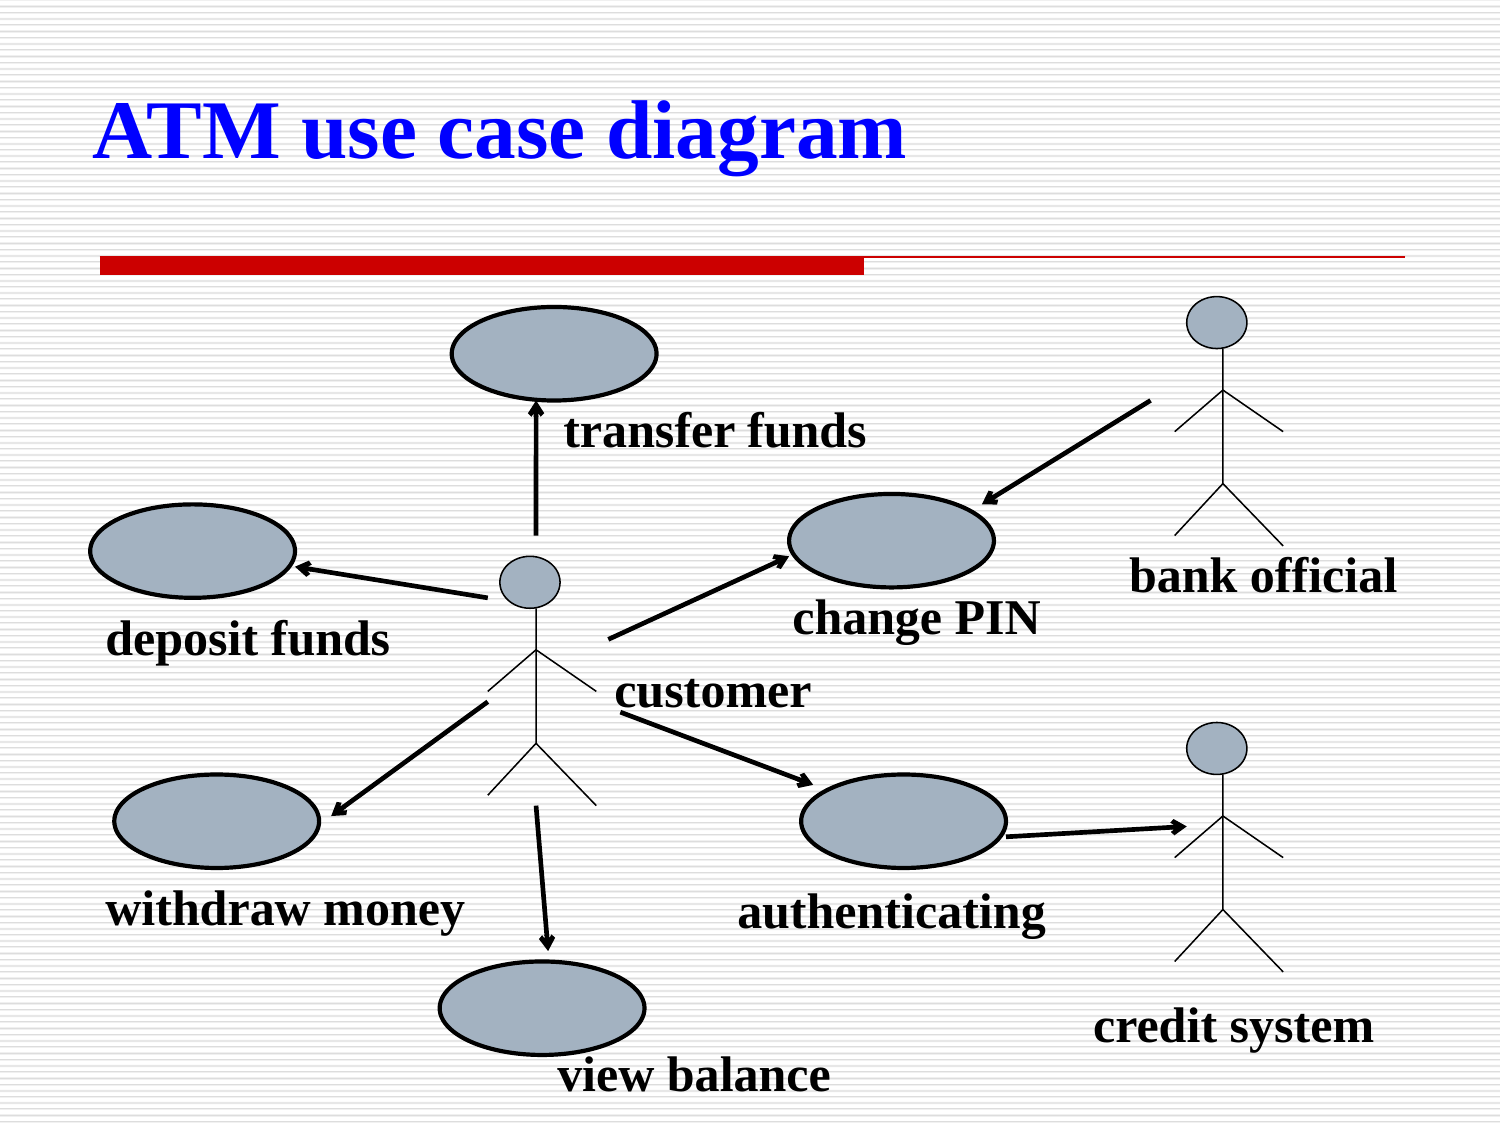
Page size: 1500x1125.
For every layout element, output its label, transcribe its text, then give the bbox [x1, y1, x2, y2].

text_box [77, 296, 1440, 1110]
text_box ATM use case diagram [77, 67, 982, 183]
picture [0, 0, 1500, 1125]
